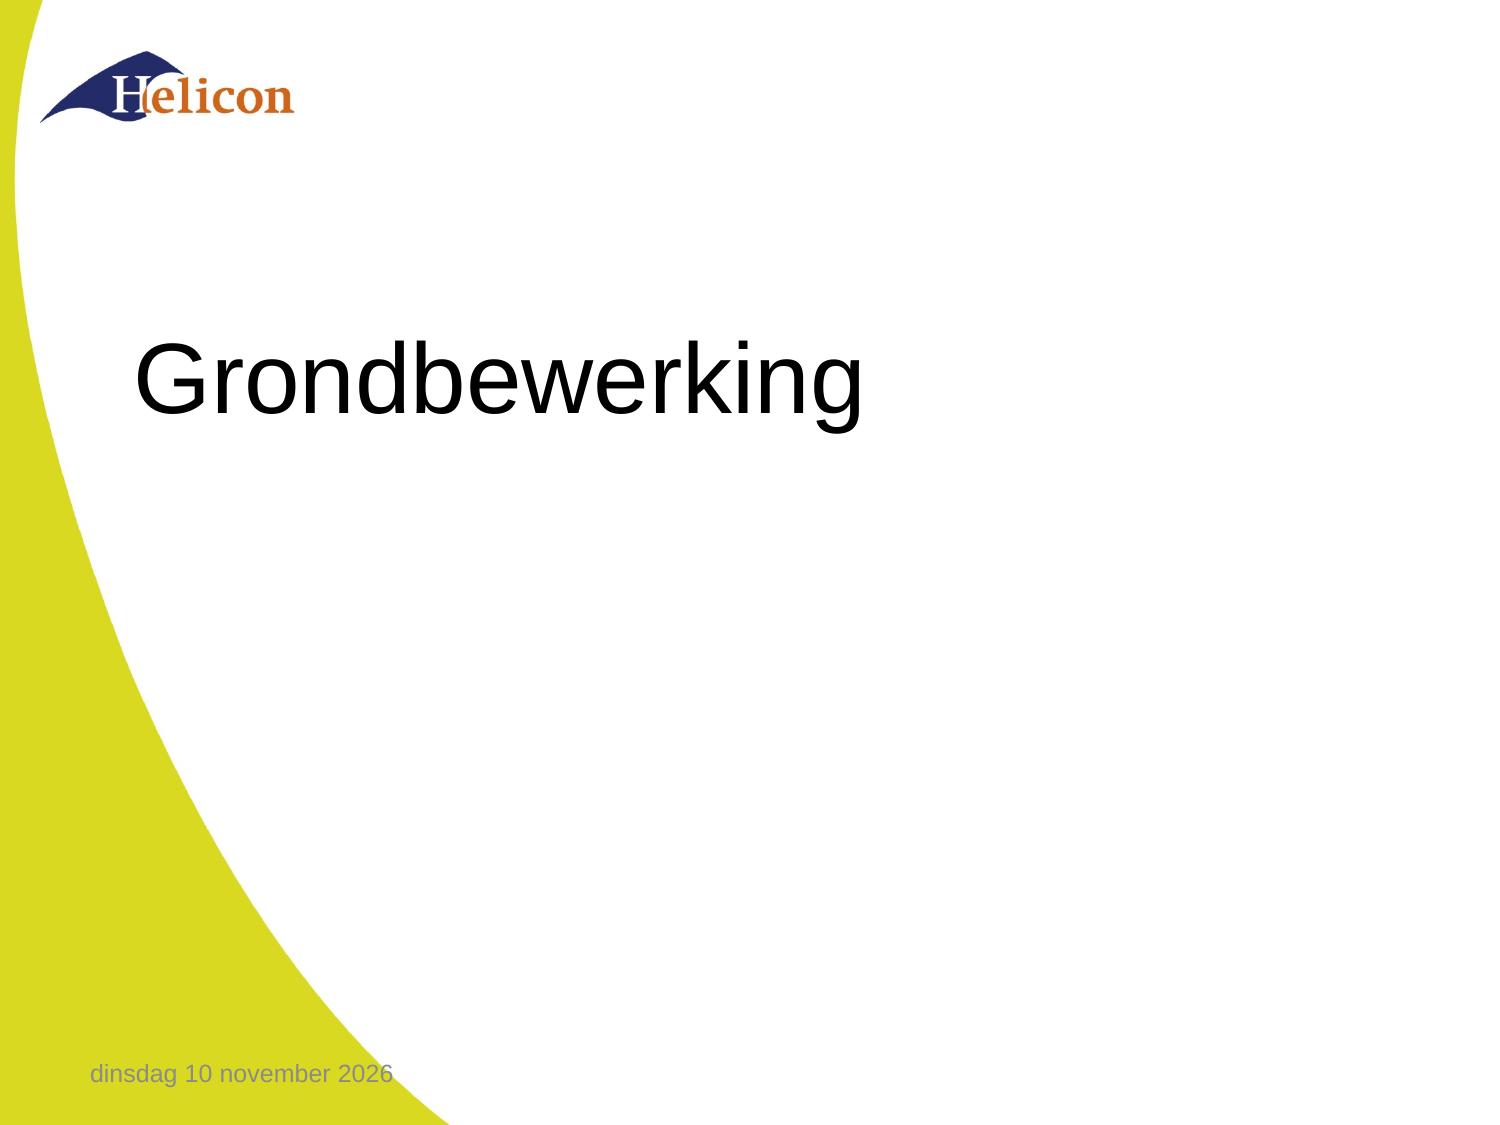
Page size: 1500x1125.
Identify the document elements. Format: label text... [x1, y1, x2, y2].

title Grondbewerking [64, 184, 963, 563]
picture [0, 0, 1500, 1125]
slide_number dinsdag 23 mei 2017 [75, 1042, 425, 1103]
